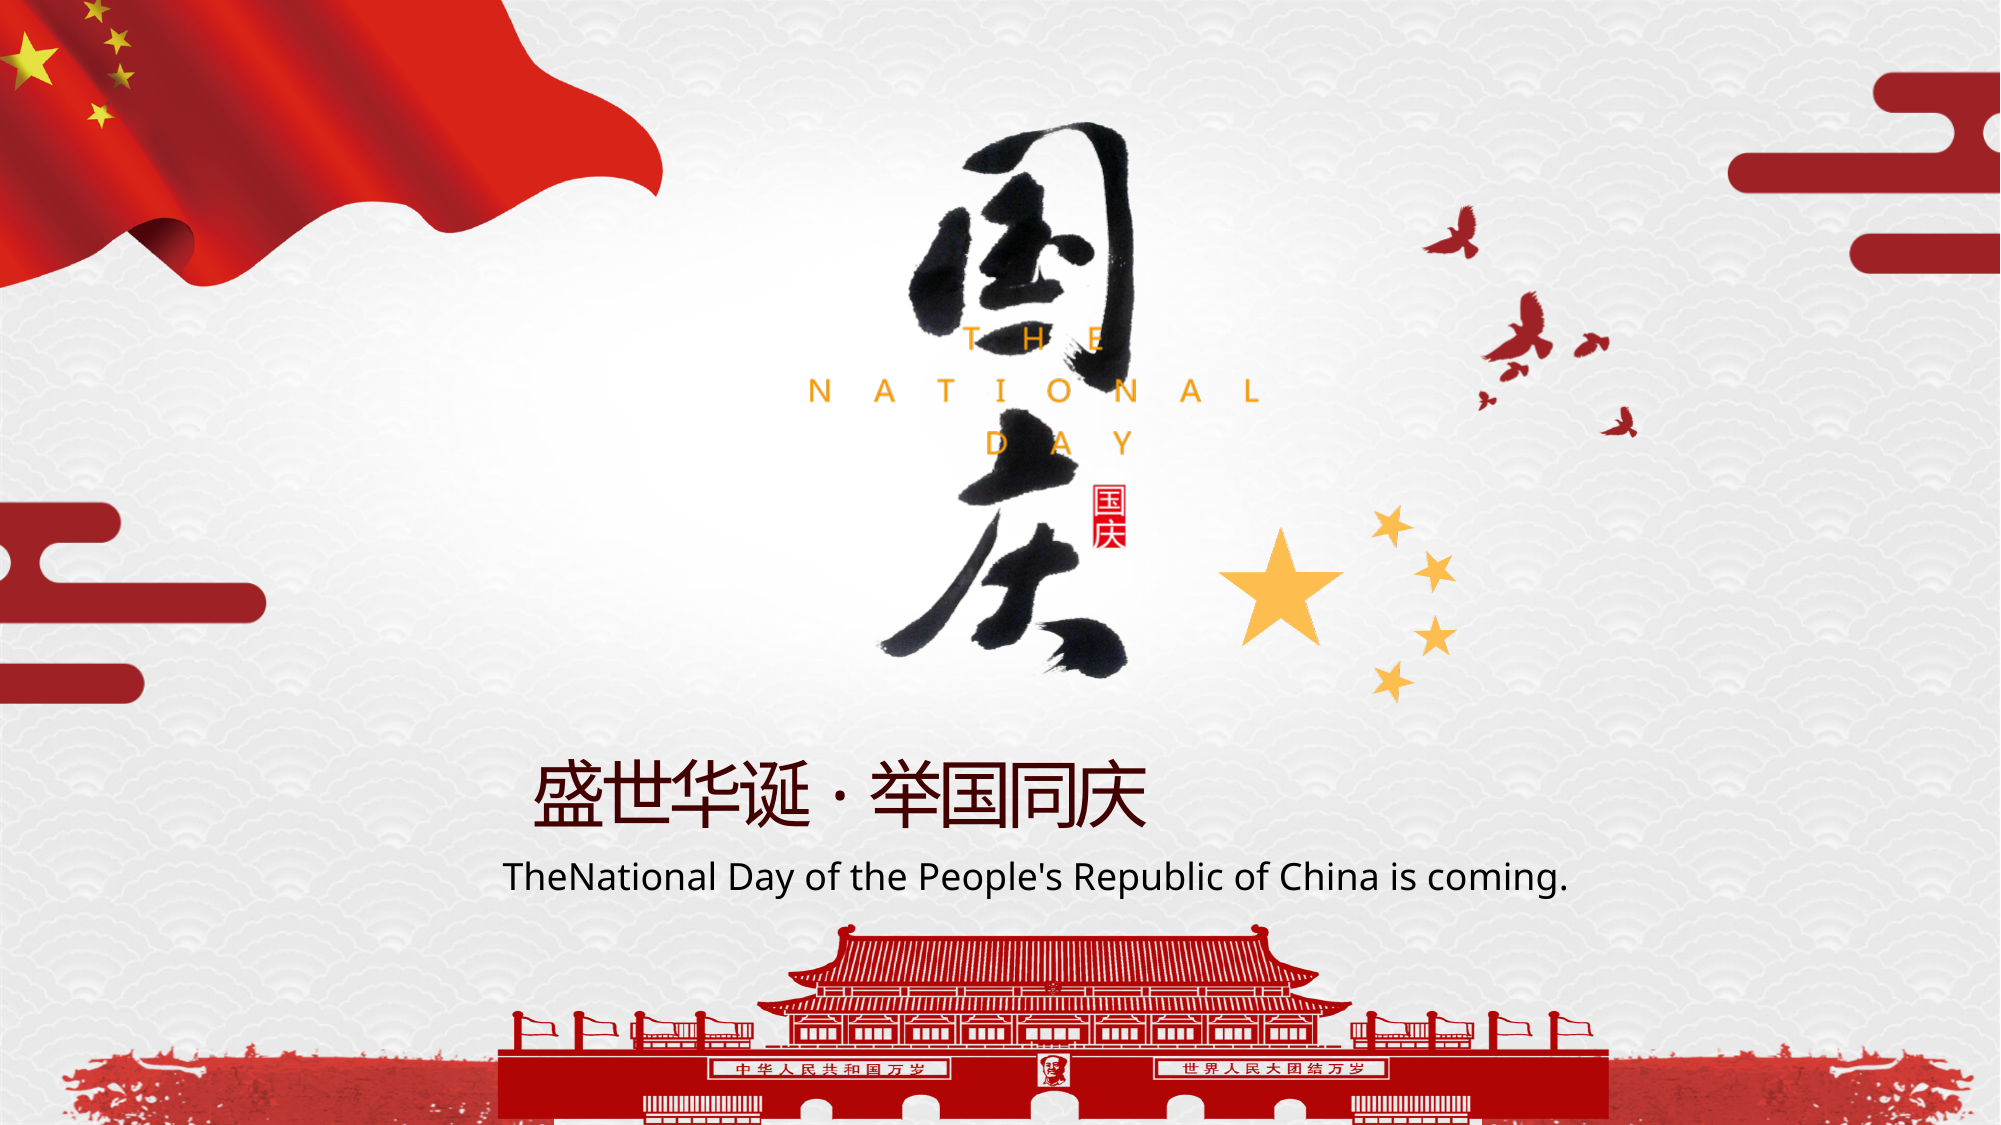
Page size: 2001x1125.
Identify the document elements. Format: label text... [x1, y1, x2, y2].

text_box 盛世华诞·举国同庆 [516, 739, 1556, 845]
text_box TheNational Day of the People's Republic of China is coming. [425, 845, 1647, 906]
picture [0, 0, 2001, 1125]
